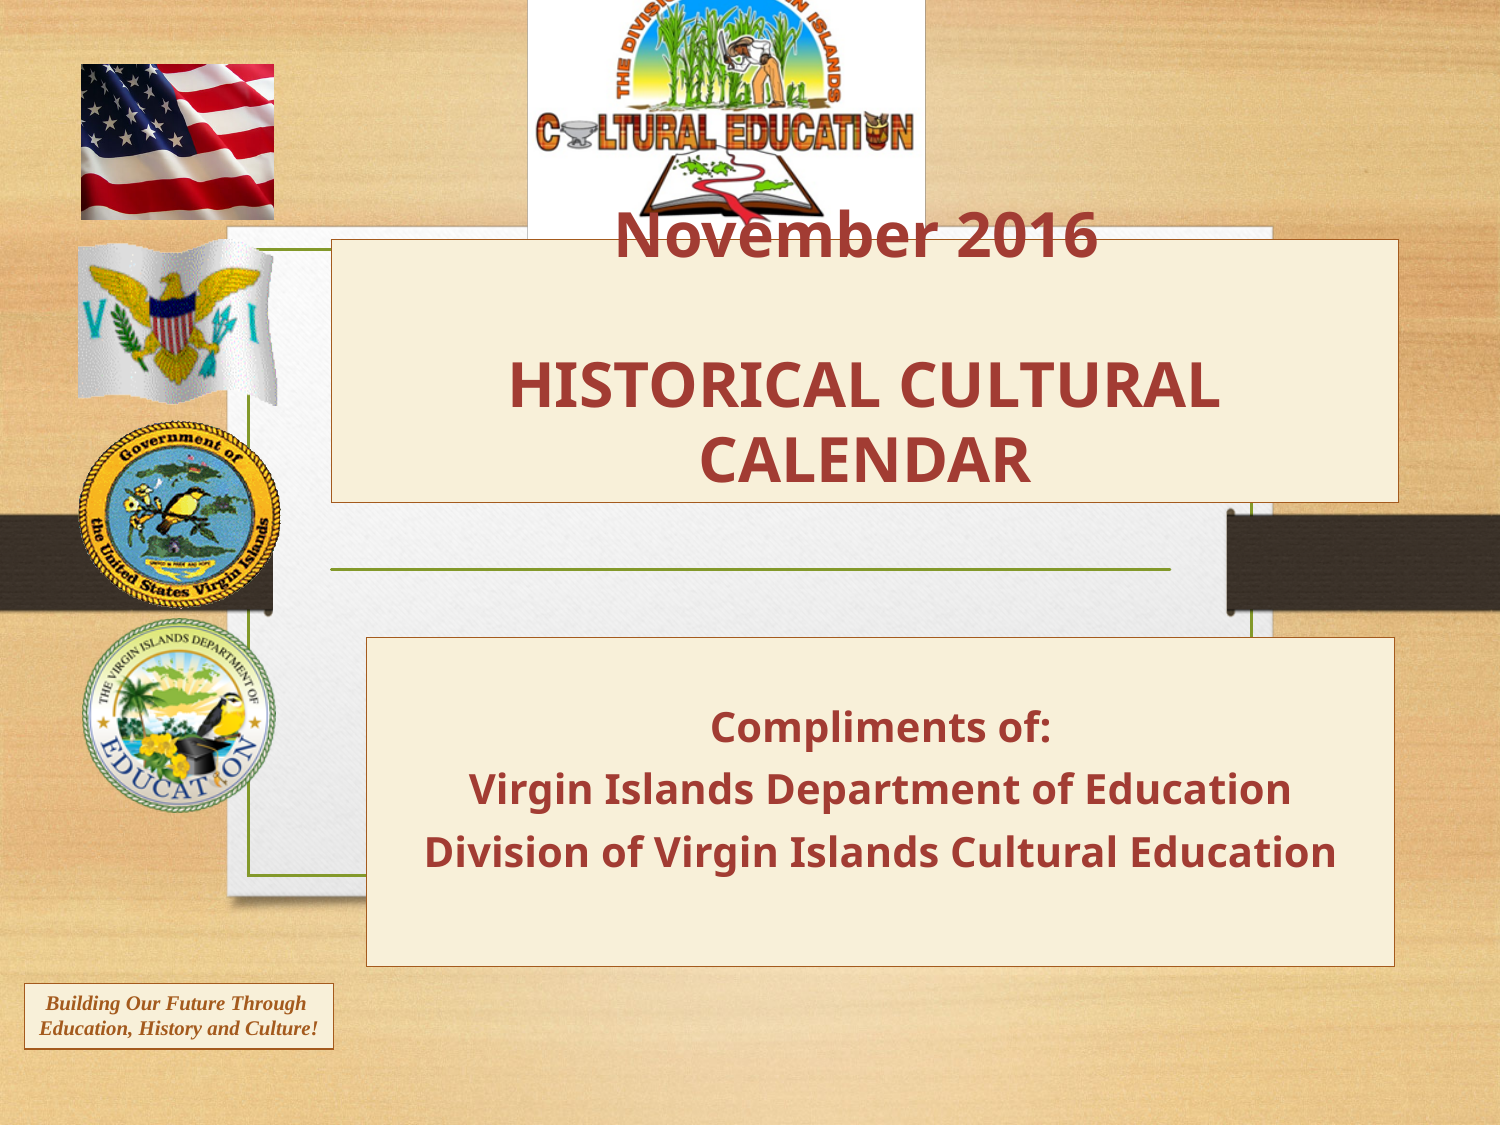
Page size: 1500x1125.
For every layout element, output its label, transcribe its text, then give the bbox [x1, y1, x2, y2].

text_box Building Our Future Through Education, History and Culture! [24, 983, 334, 1050]
picture [0, 0, 1500, 1125]
text_box November 2016 HISTORICAL CULTURAL CALENDAR [331, 239, 1399, 503]
text_box Compliments of: Virgin Islands Department of Education Division of Virgin Islands Cultural Education [366, 637, 1395, 967]
